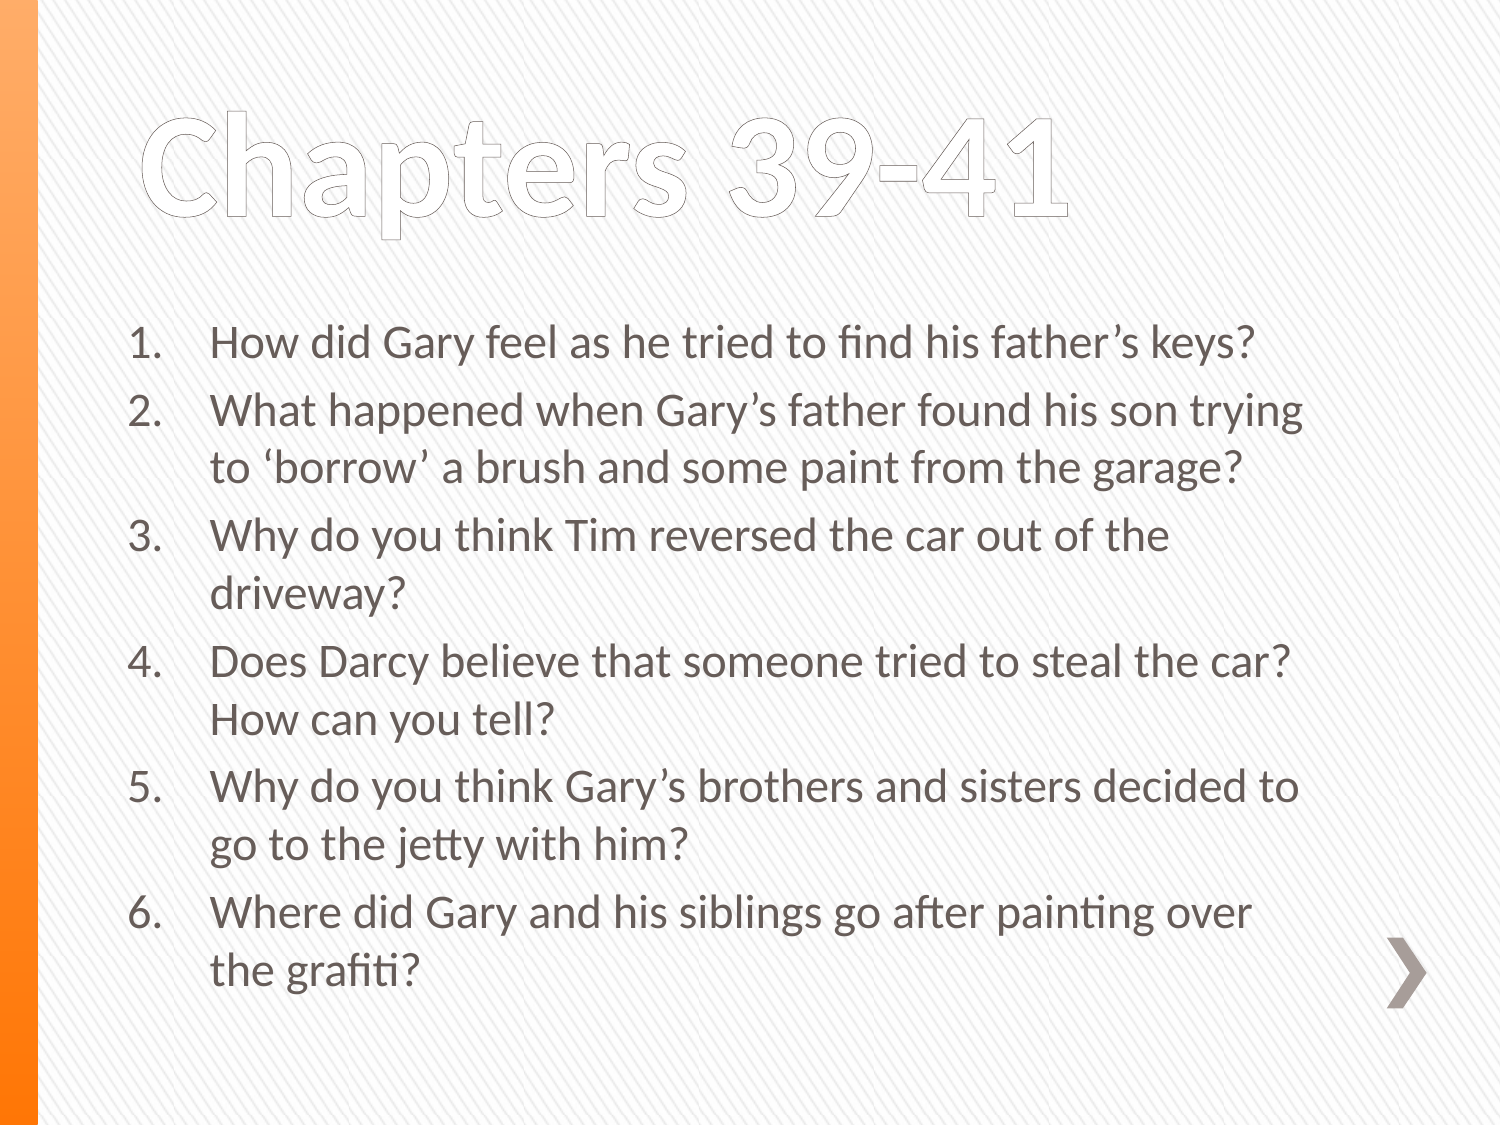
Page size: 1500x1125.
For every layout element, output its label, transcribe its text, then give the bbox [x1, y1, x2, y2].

list How did Gary feel as he tried to find his father’s keys? What happened when Gary’s father found his son trying to ‘borrow’ a brush and some paint from the garage? Why do you think Tim reversed the car out of the driveway? Does Darcy believe that someone tried to steal the car? How can you tell? Why do you think Gary’s brothers and sisters decided to go to the jetty with him? Where did Gary and his siblings go after painting over the grafiti? [112, 302, 1338, 1028]
title Chapters 39-41 [123, 66, 1312, 254]
